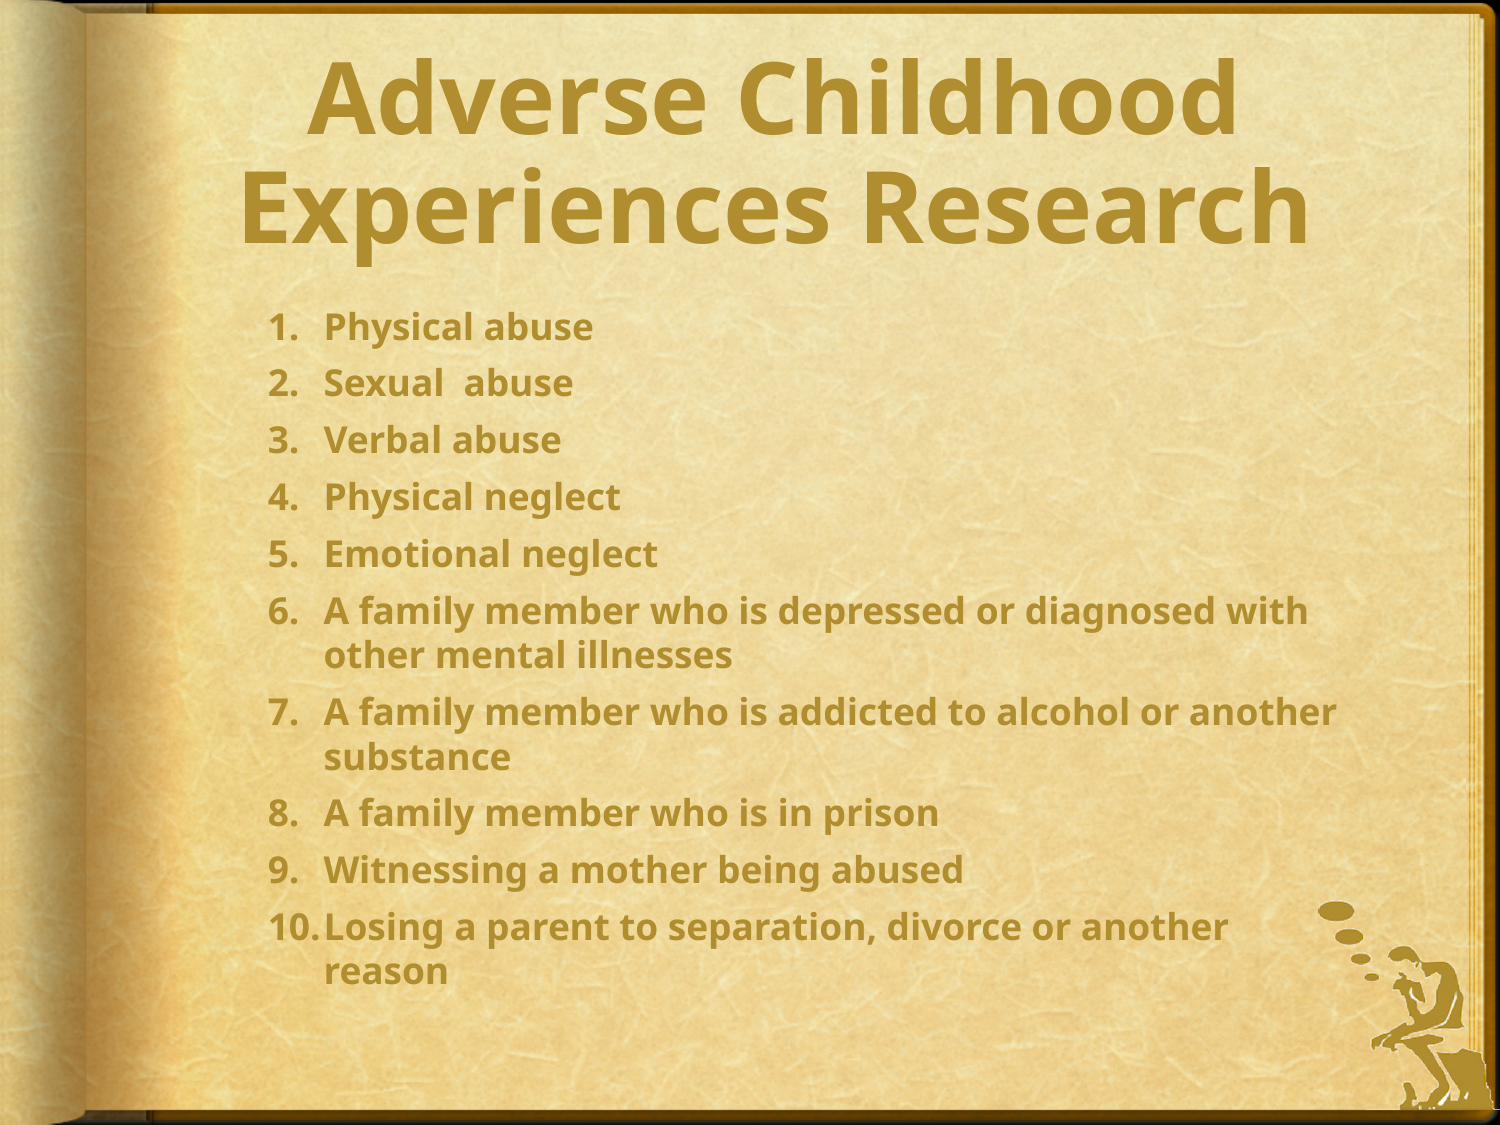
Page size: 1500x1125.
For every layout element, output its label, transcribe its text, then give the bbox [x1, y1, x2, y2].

list Physical abuse Sexual abuse Verbal abuse Physical neglect Emotional neglect A family member who is depressed or diagnosed with other mental illnesses A family member who is addicted to alcohol or another substance A family member who is in prison Witnessing a mother being abused Losing a parent to separation, divorce or another reason [178, 295, 1372, 1005]
picture [0, 0, 1500, 1125]
title Adverse Childhood Experiences Research [178, 45, 1372, 265]
